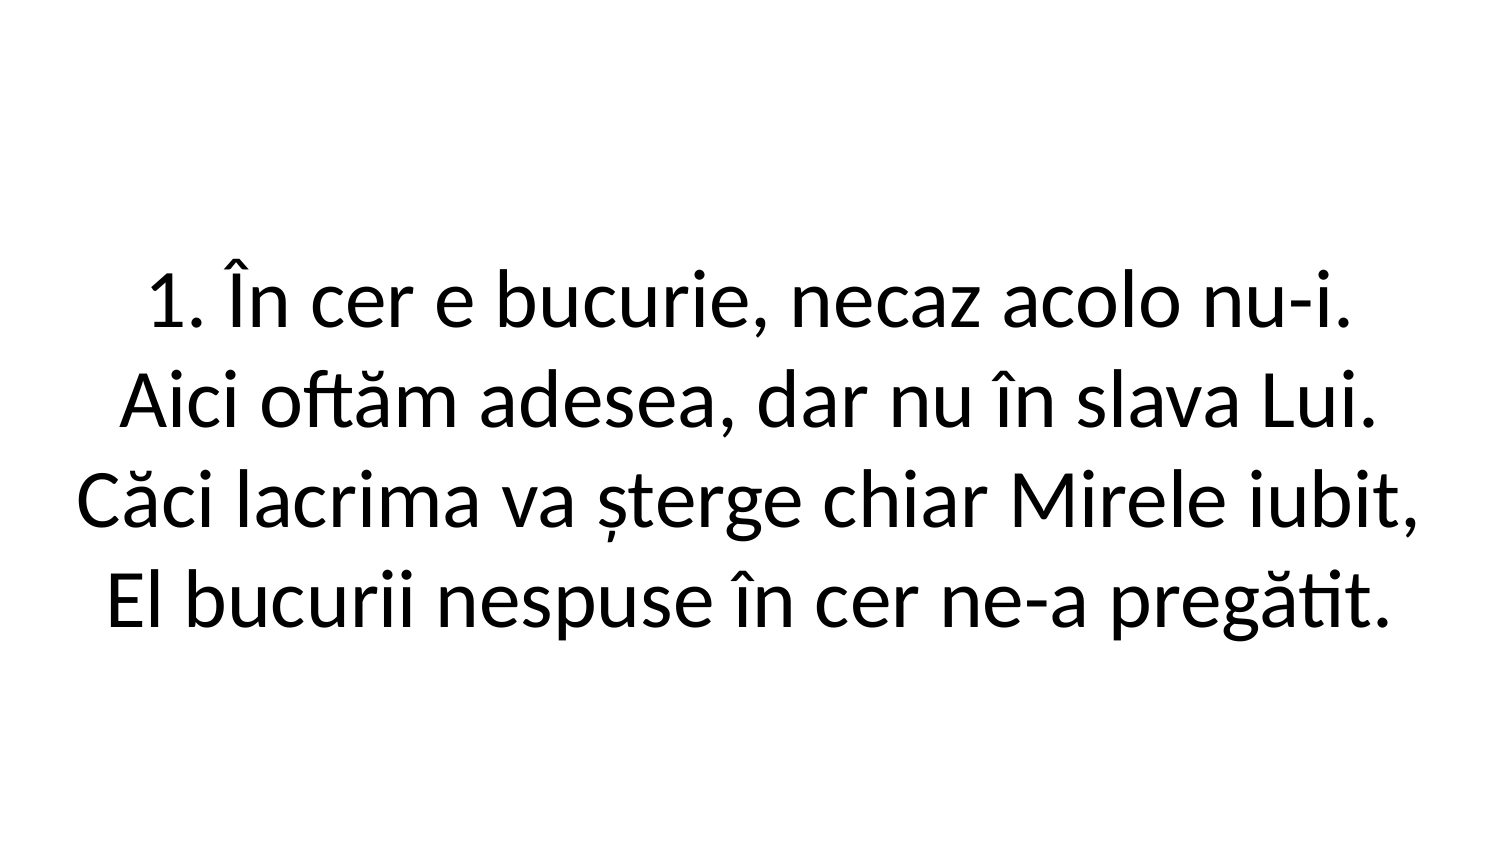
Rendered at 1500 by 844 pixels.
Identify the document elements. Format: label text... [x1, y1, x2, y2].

text_box 1. În cer e bucurie, necaz acolo nu-i. Aici oftăm adesea, dar nu în slava Lui. Căci lacrima va șterge chiar Mirele iubit, El bucurii nespuse în cer ne-a pregătit. [62, 192, 1438, 652]
